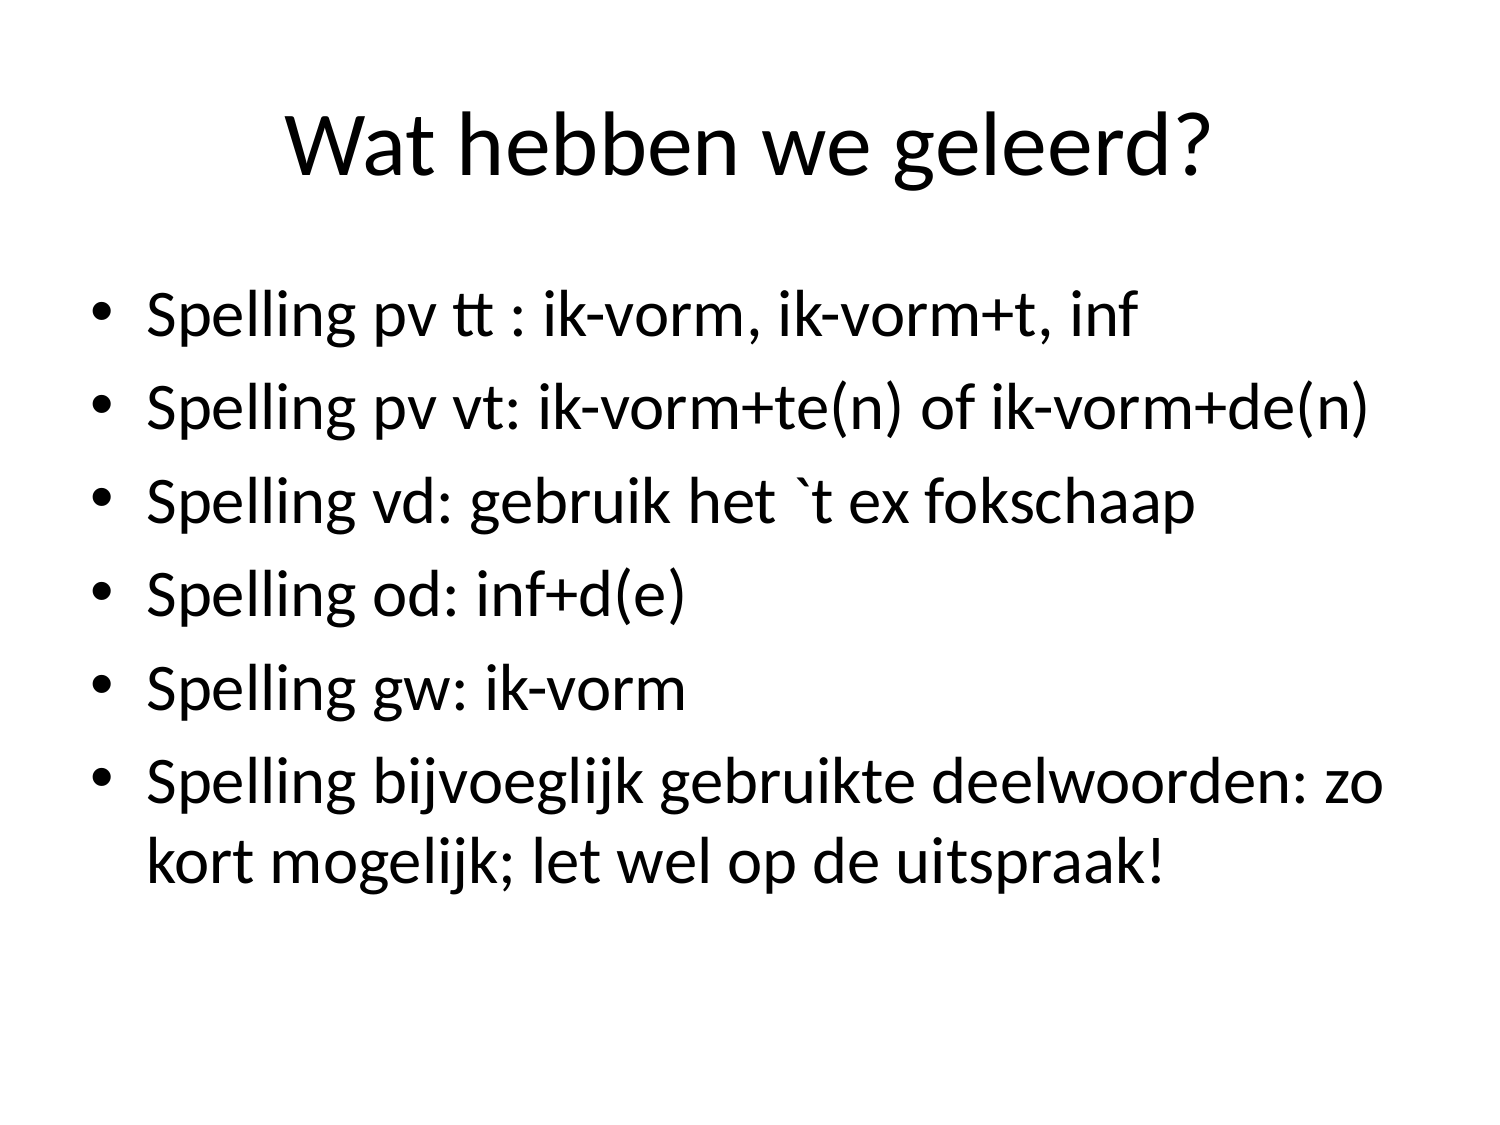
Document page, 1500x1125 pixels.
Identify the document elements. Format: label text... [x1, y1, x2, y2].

title Wat hebben we geleerd? [75, 45, 1425, 233]
list Spelling pv tt : ik-vorm, ik-vorm+t, inf Spelling pv vt: ik-vorm+te(n) of ik-vorm+de(n) Spelling vd: gebruik het `t ex fokschaap Spelling od: inf+d(e) Spelling gw: ik-vorm Spelling bijvoeglijk gebruikte deelwoorden: zo kort mogelijk; let wel op de uitspraak! [75, 262, 1425, 1005]
